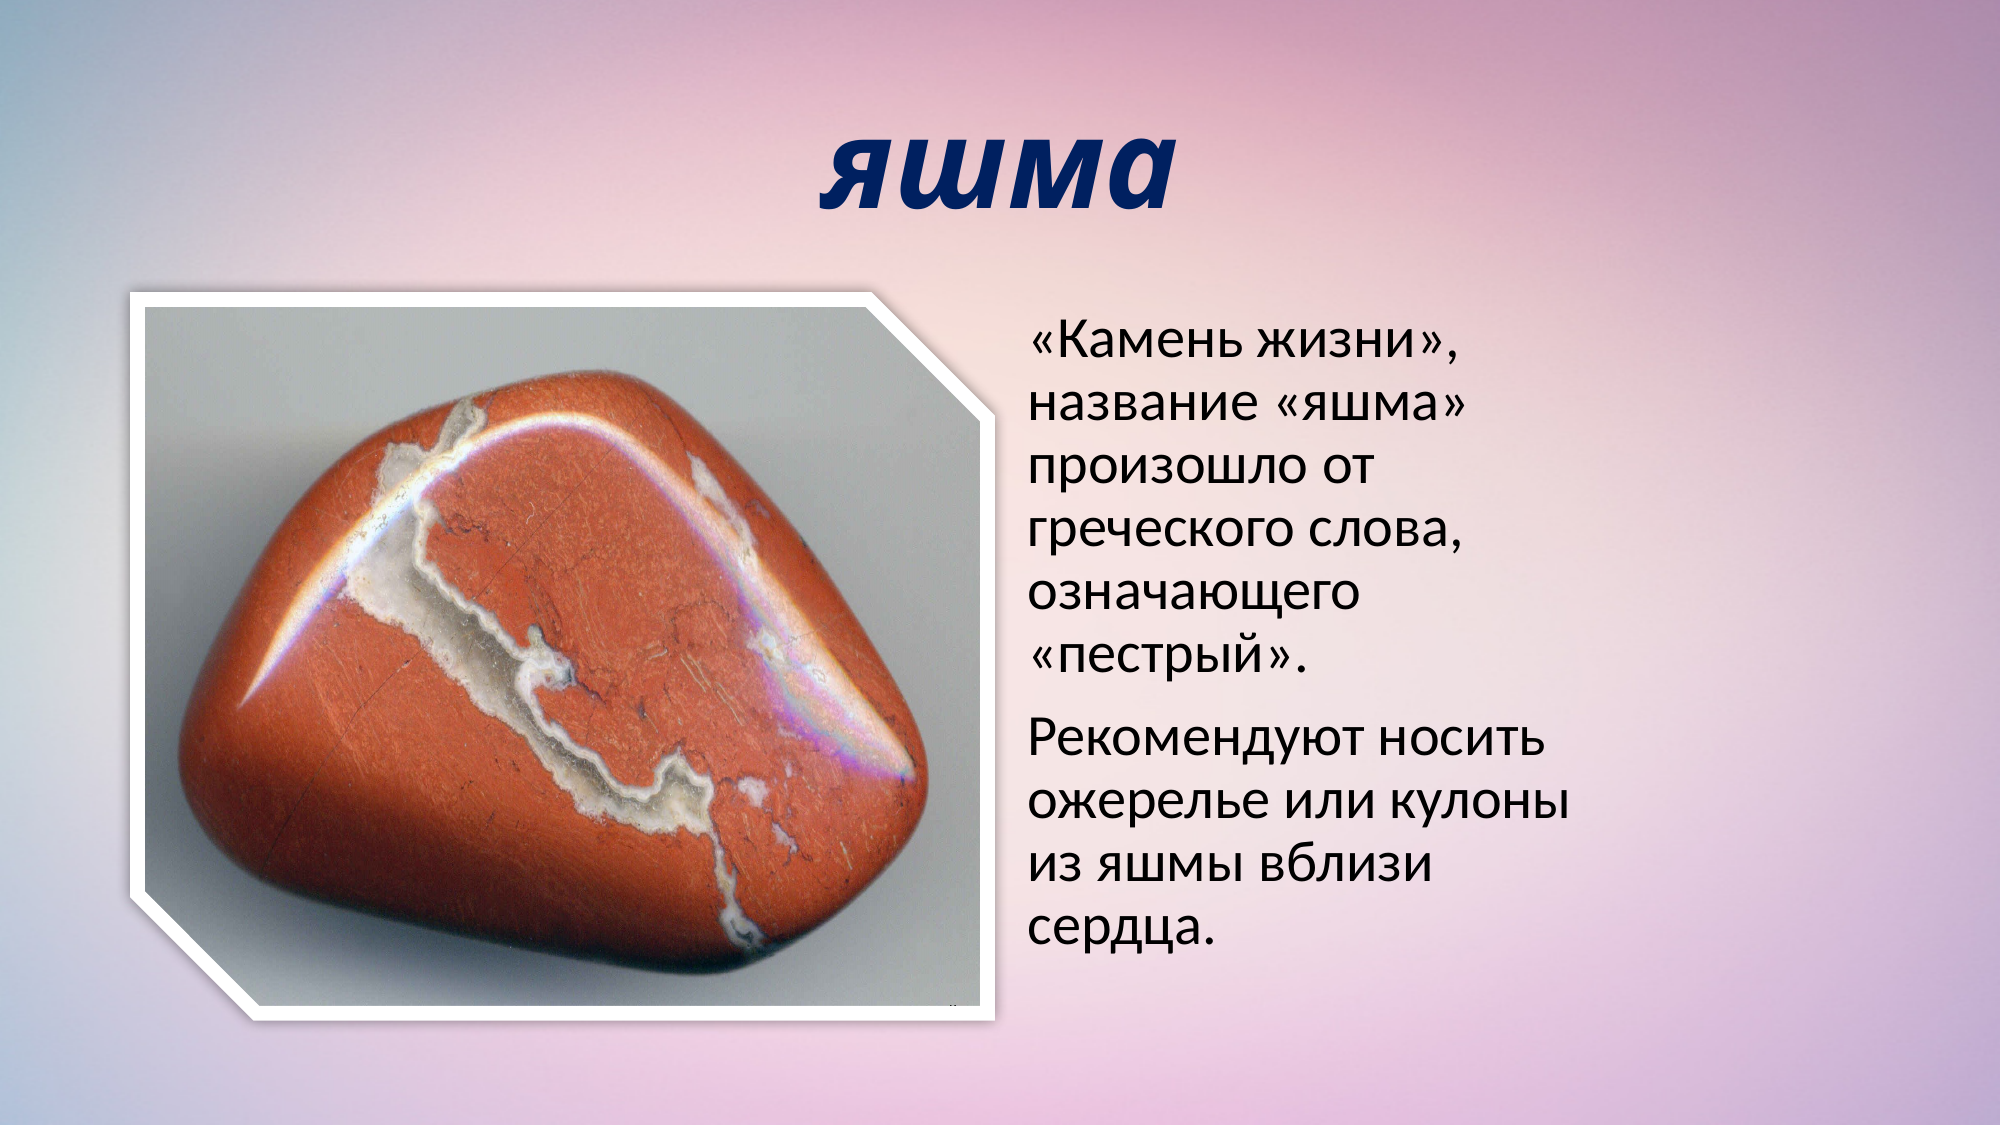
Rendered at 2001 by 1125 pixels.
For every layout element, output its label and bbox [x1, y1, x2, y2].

picture [0, 0, 2000, 1125]
list [137, 299, 988, 1014]
